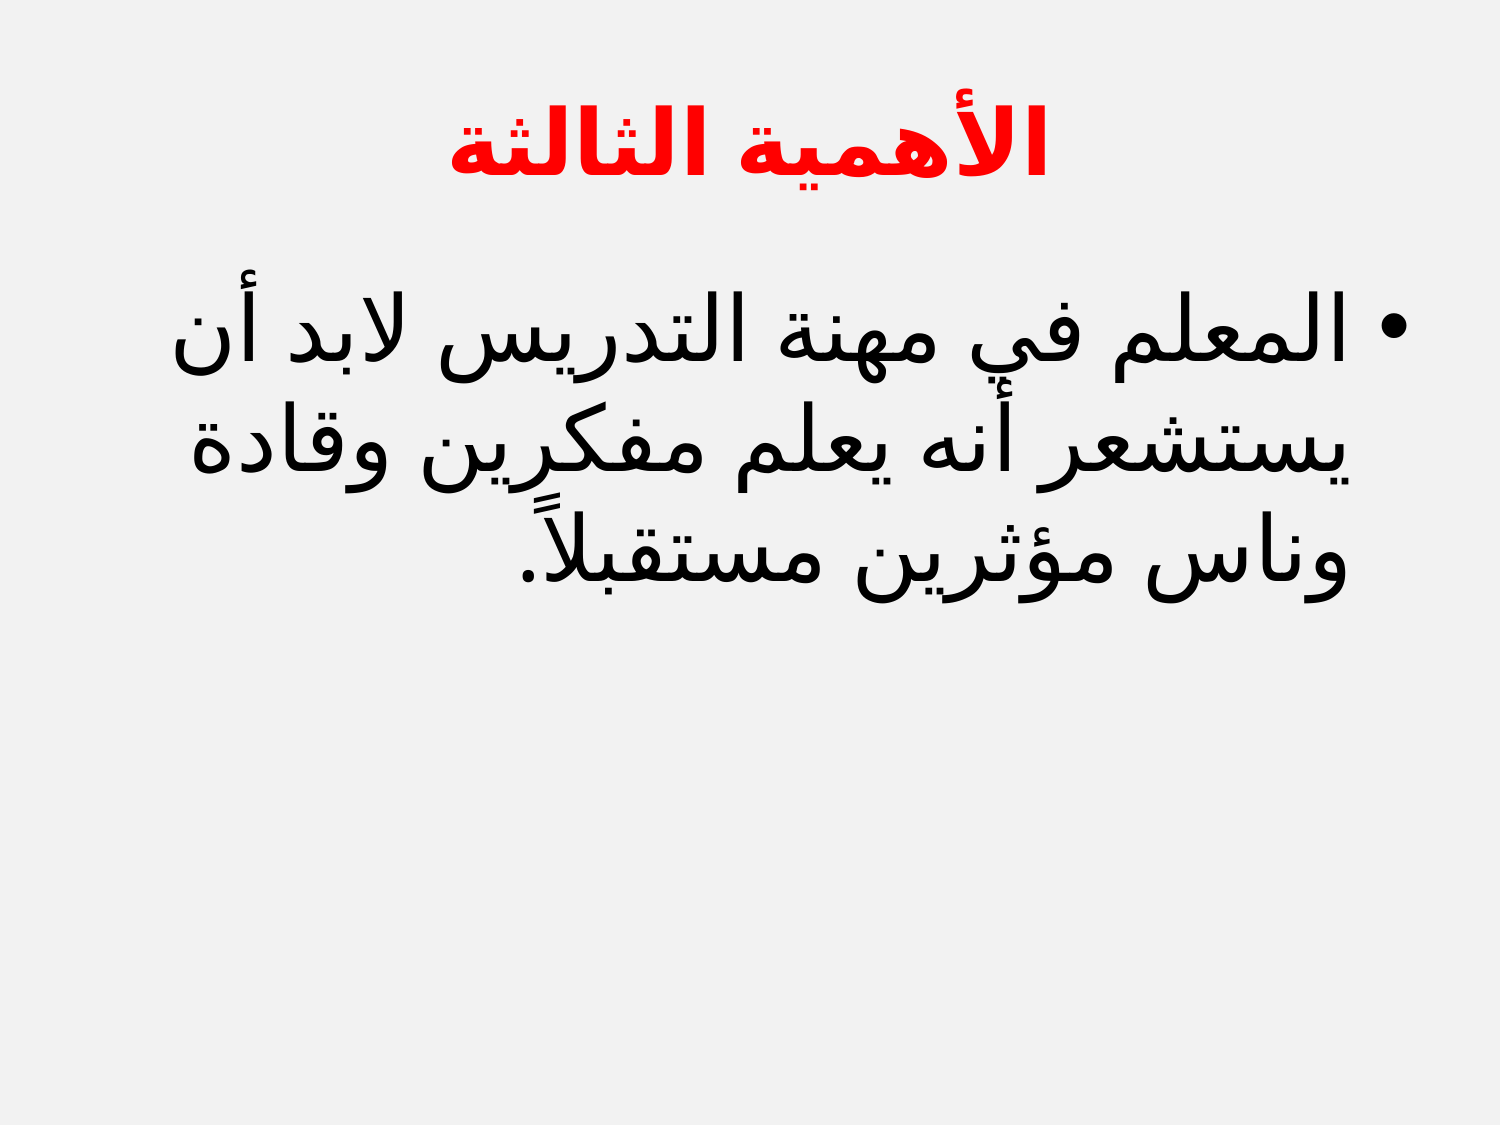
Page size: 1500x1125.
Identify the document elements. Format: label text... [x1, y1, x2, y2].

title الأهمية الثالثة [75, 45, 1425, 233]
list المعلم في مهنة التدريس لابد أن يستشعر أنه يعلم مفكرين وقادة وناس مؤثرين مستقبلاً. [75, 262, 1425, 1005]
